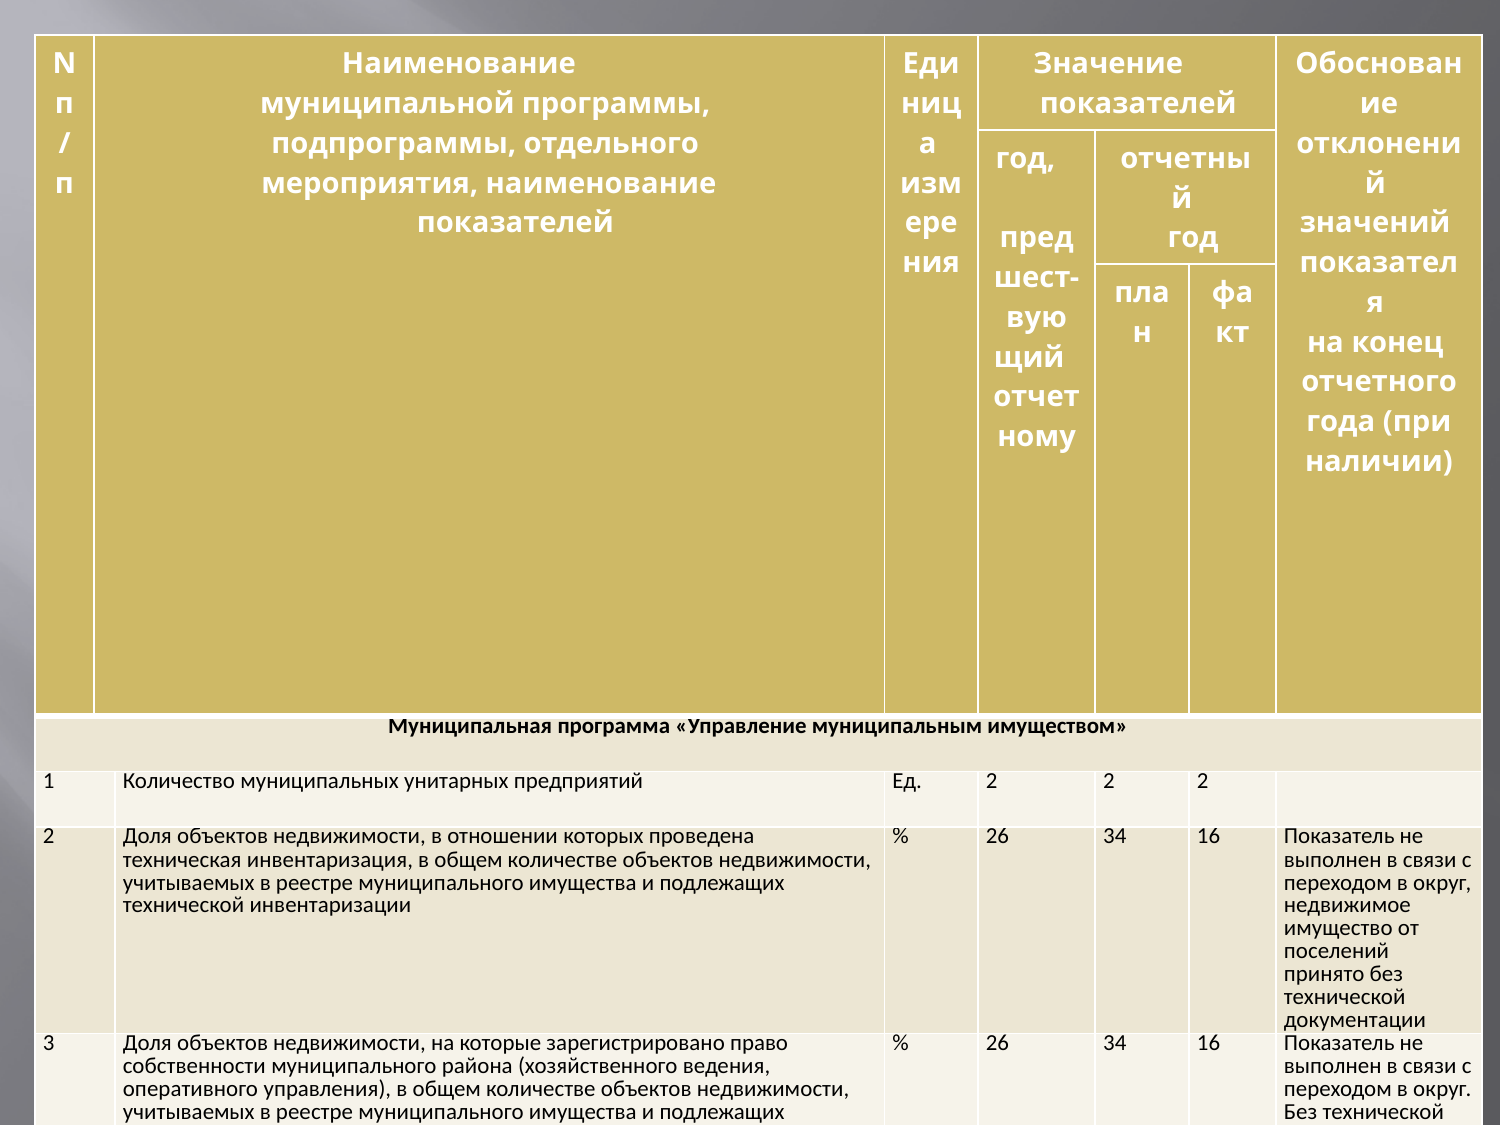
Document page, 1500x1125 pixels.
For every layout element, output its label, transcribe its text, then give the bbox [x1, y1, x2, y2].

table_cell % [885, 1034, 977, 1125]
table_cell Показатель не выполнен в связи с переходом в округ, недвижимое имущество от поселений принято без технической документации [1277, 828, 1481, 1033]
table_header Обоснование отклонений значений показателя на конец отчетного года (при наличии) [1277, 36, 1481, 713]
table_cell 2 [1190, 772, 1275, 826]
table_cell 1 [36, 772, 114, 826]
table_cell 2 [36, 828, 114, 1033]
table_cell 34 [1096, 828, 1188, 1033]
table_cell 16 [1190, 1034, 1275, 1125]
table_cell 2 [1096, 772, 1188, 826]
table_cell Доля объектов недвижимости, в отношении которых проведена техническая инвентаризация, в общем количестве объектов недвижимости, учитываемых в реестре муниципального имущества и подлежащих технической инвентаризации [116, 828, 884, 1033]
table_cell Ед. [885, 772, 977, 826]
table_header Наименование муниципальной программы, подпрограммы, отдельного мероприятия, наименование показателей [95, 36, 884, 713]
table_header N п/п [36, 36, 93, 713]
table_cell 2 [979, 772, 1094, 826]
table_cell [1277, 772, 1481, 826]
table_cell 26 [979, 1034, 1094, 1125]
table_cell факт [1190, 265, 1275, 713]
table_cell отчетный год [1096, 131, 1275, 263]
table_cell год, предшест- вующий отчетному [979, 131, 1094, 713]
table_header Единица измерения [885, 36, 977, 713]
table_cell 34 [1096, 1034, 1188, 1125]
table_header Значение показателей [979, 36, 1275, 129]
table_cell % [885, 828, 977, 1033]
table_cell 26 [979, 828, 1094, 1033]
table_cell 3 [36, 1034, 114, 1125]
table_cell план [1096, 265, 1188, 713]
table_cell Количество муниципальных унитарных предприятий [116, 772, 884, 826]
table_cell Муниципальная программа «Управление муниципальным имуществом» [36, 719, 1481, 771]
table_cell Доля объектов недвижимости, на которые зарегистрировано право собственности муниципального района (хозяйственного ведения, оперативного управления), в общем количестве объектов недвижимости, учитываемых в реестре муниципального имущества и подлежащих государственной регистрации [116, 1034, 884, 1125]
table_cell 16 [1190, 828, 1275, 1033]
table_cell Показатель не выполнен в связи с переходом в округ. Без технической документации регистрация невозможна [1277, 1034, 1481, 1125]
